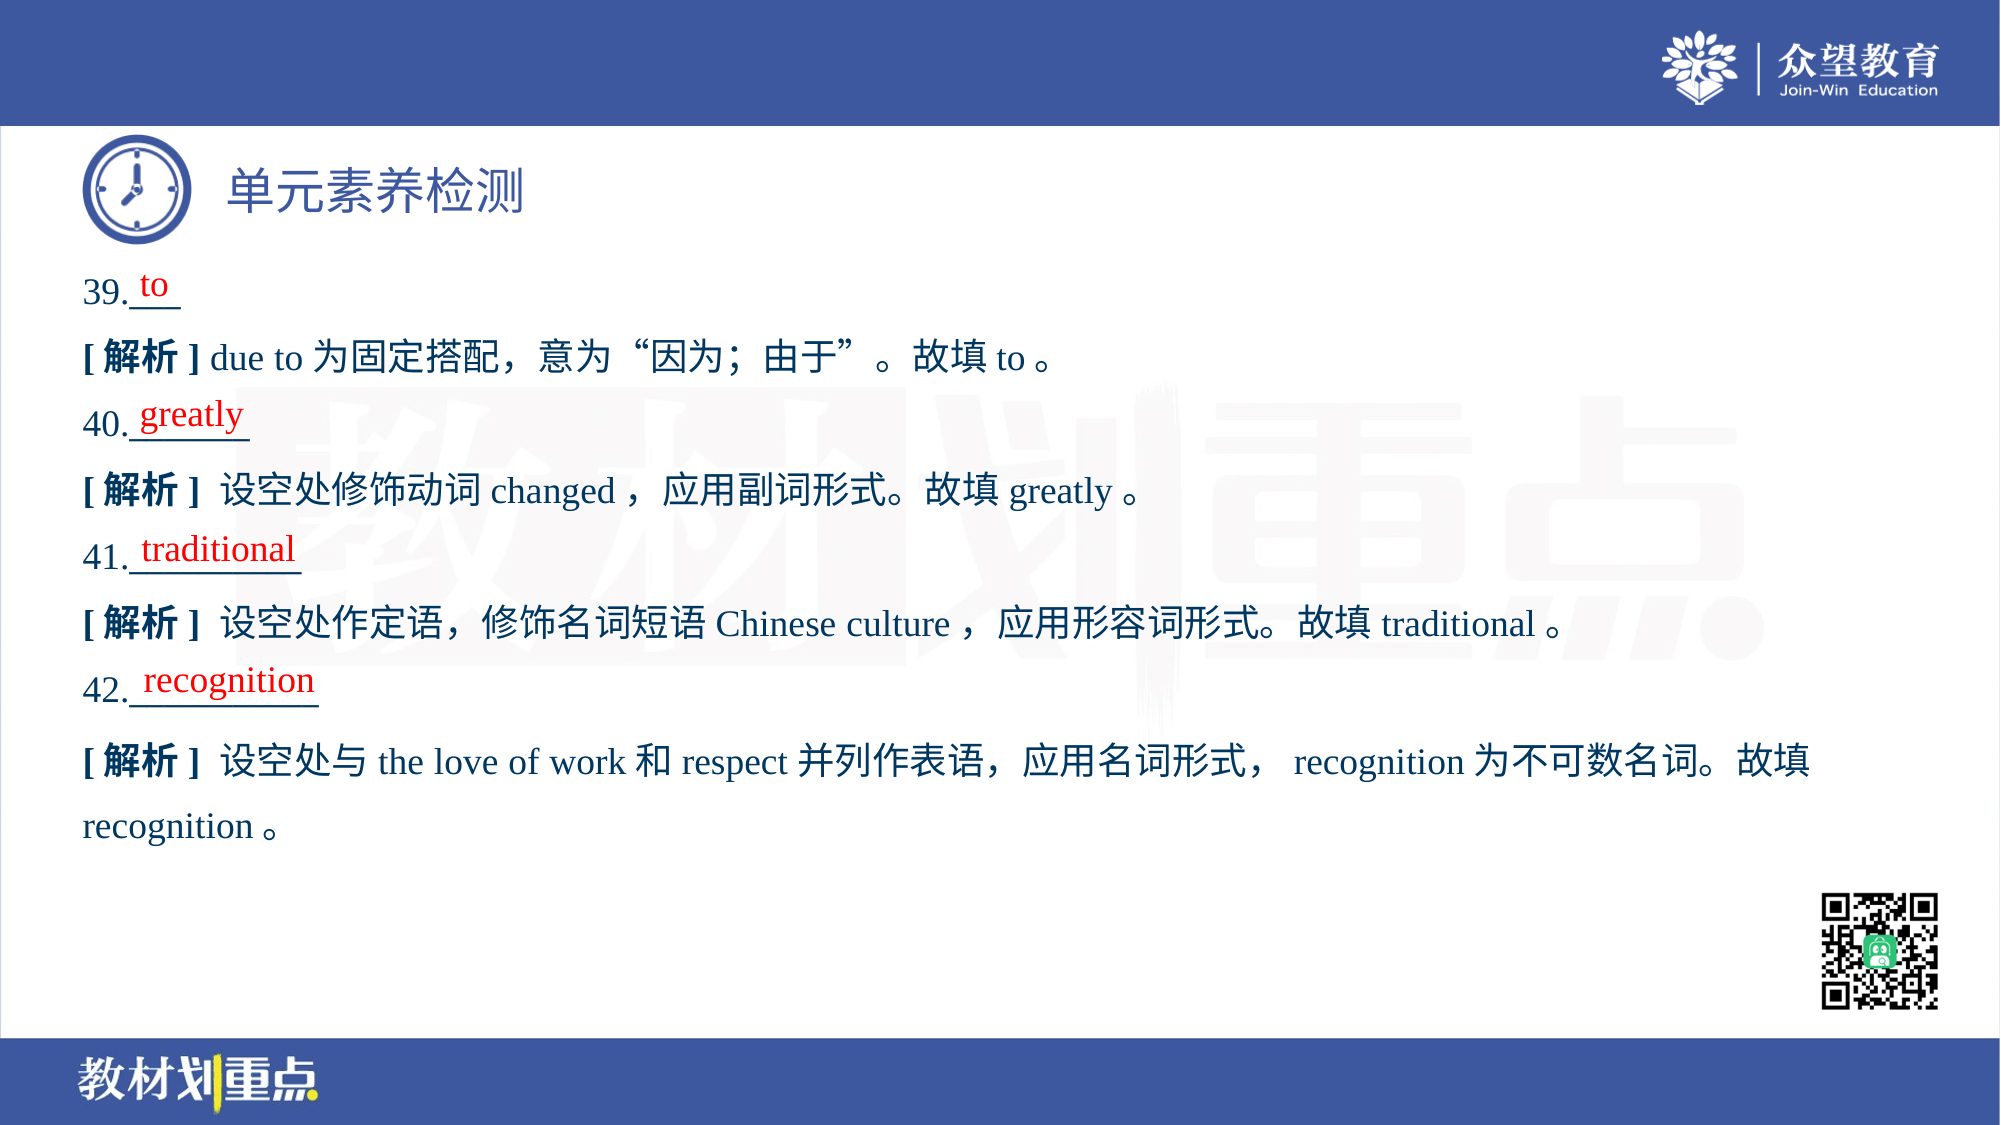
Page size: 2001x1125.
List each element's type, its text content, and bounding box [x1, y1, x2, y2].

text_box [解析] 设空处修饰动词changed，应用副词形式。故填greatly。 [82, 446, 1817, 504]
text_box 39.___ [82, 247, 1817, 306]
text_box [解析] due to为固定搭配，意为“因为；由于”。故填to。 [82, 313, 1817, 371]
text_box recognition [130, 635, 329, 694]
text_box [解析] 设空处与the love of work和respect并列作表语，应用名词形式，recognition为不可数名词。故填 recognition。 [82, 713, 1817, 840]
text_box 40._______ [82, 379, 1817, 438]
text_box to [126, 238, 183, 298]
text_box 41.__________ [82, 512, 1817, 571]
text_box 42.___________ [82, 645, 1817, 704]
text_box greatly [126, 369, 258, 428]
picture [0, 0, 2000, 1125]
text_box [解析] 设空处作定语，修饰名词短语Chinese culture，应用形容词形式。故填traditional。 [82, 579, 1817, 637]
text_box traditional [128, 504, 310, 563]
